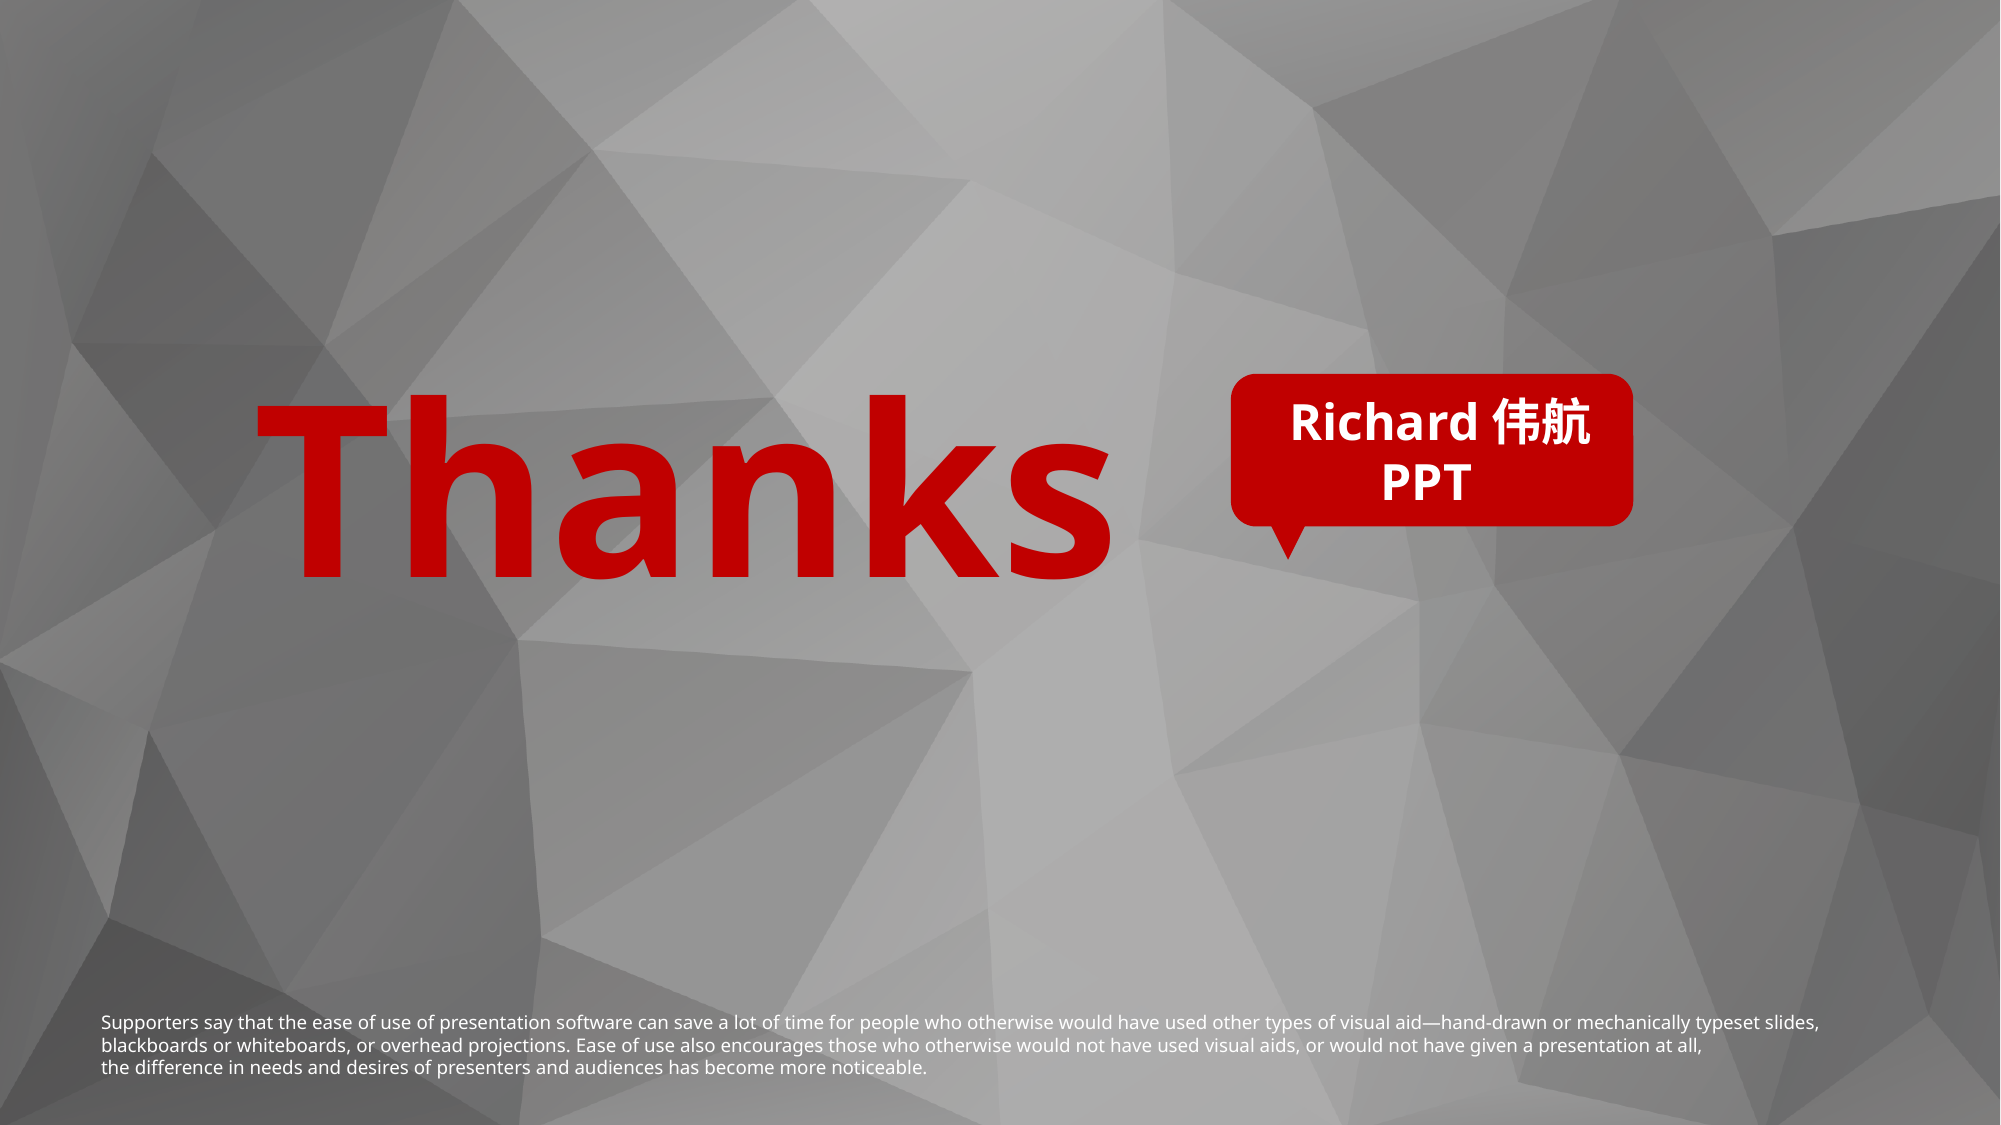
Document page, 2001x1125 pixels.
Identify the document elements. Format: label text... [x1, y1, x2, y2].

text_box [1253, 492, 1311, 563]
text_box Thanks [239, 330, 1135, 634]
picture [0, 0, 2001, 1125]
text_box Richard伟航 PPT [1274, 383, 1607, 518]
text_box Supporters say that the ease of use of presentation software can save a lot of time for people who otherwise would have used other types of visual aid—hand-drawn or mechanically typeset slides, blackboards or whiteboards, or overhead projections. Ease of use also encourages those who otherwise would not have used visual aids, or would not have given a presentation at all, the difference in needs and desires of presenters and audiences has become more noticeable. [86, 1003, 1898, 1086]
text_box [1229, 372, 1635, 528]
